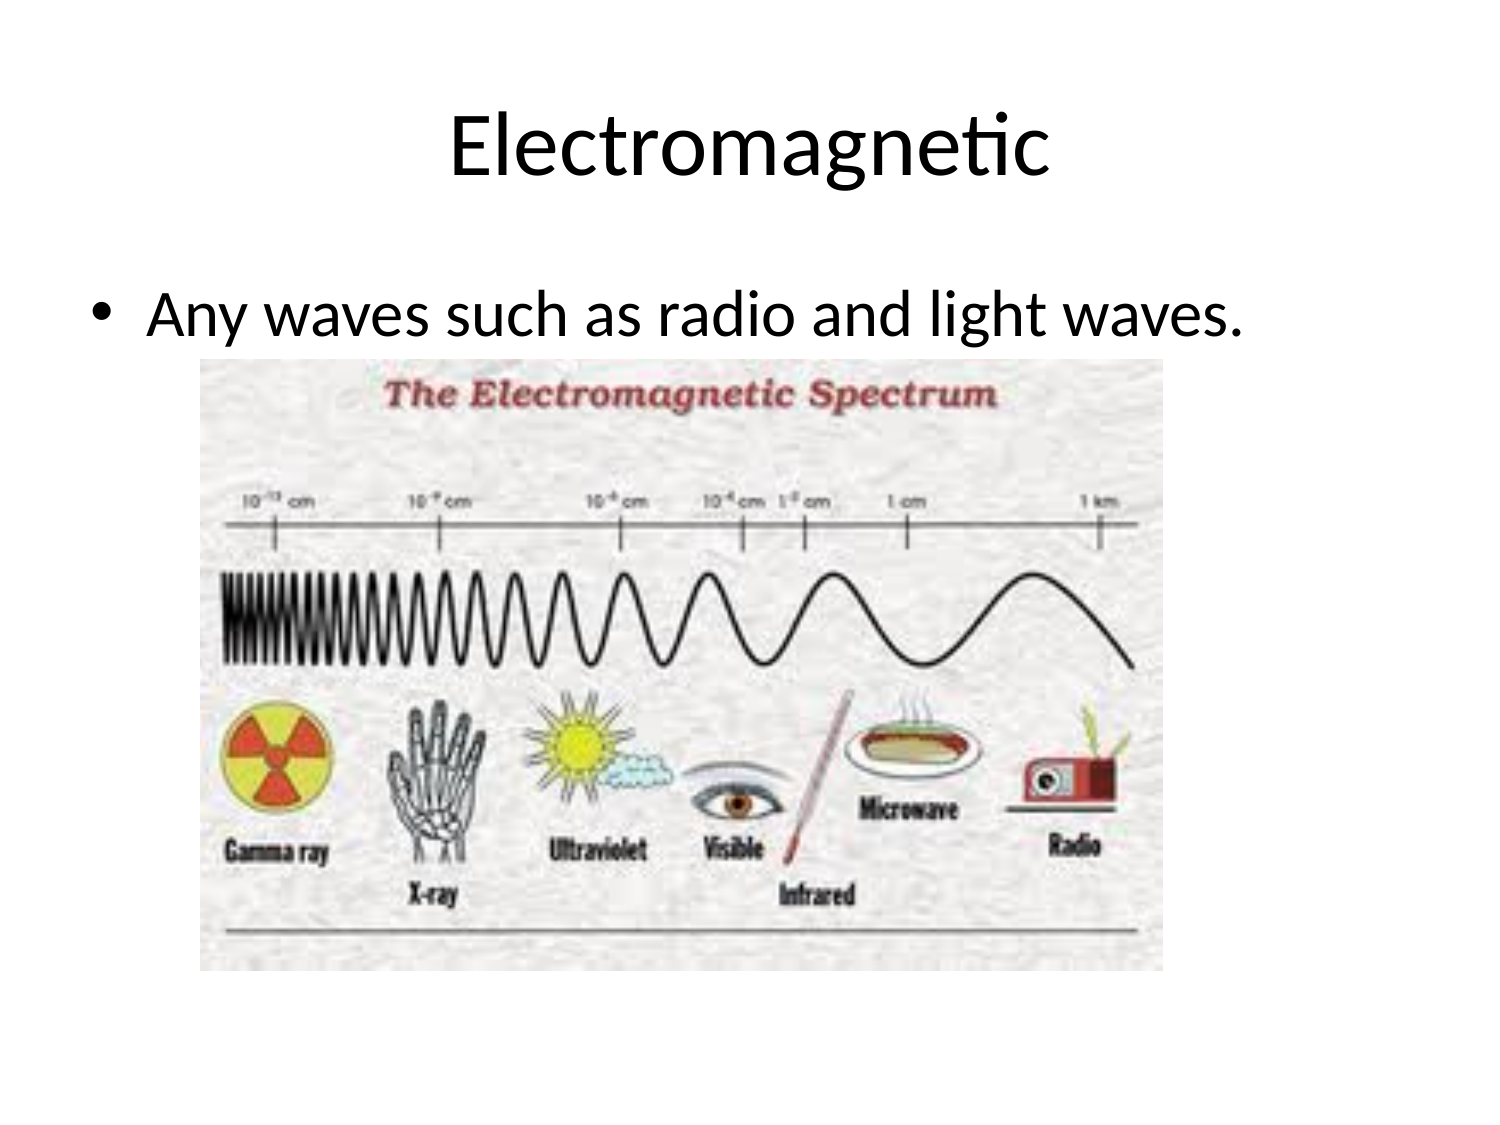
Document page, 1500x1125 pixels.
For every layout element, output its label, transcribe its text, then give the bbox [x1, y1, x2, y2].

title Electromagnetic [75, 45, 1425, 233]
list Any waves such as radio and light waves. [75, 262, 1425, 1005]
picture [199, 359, 1163, 971]
